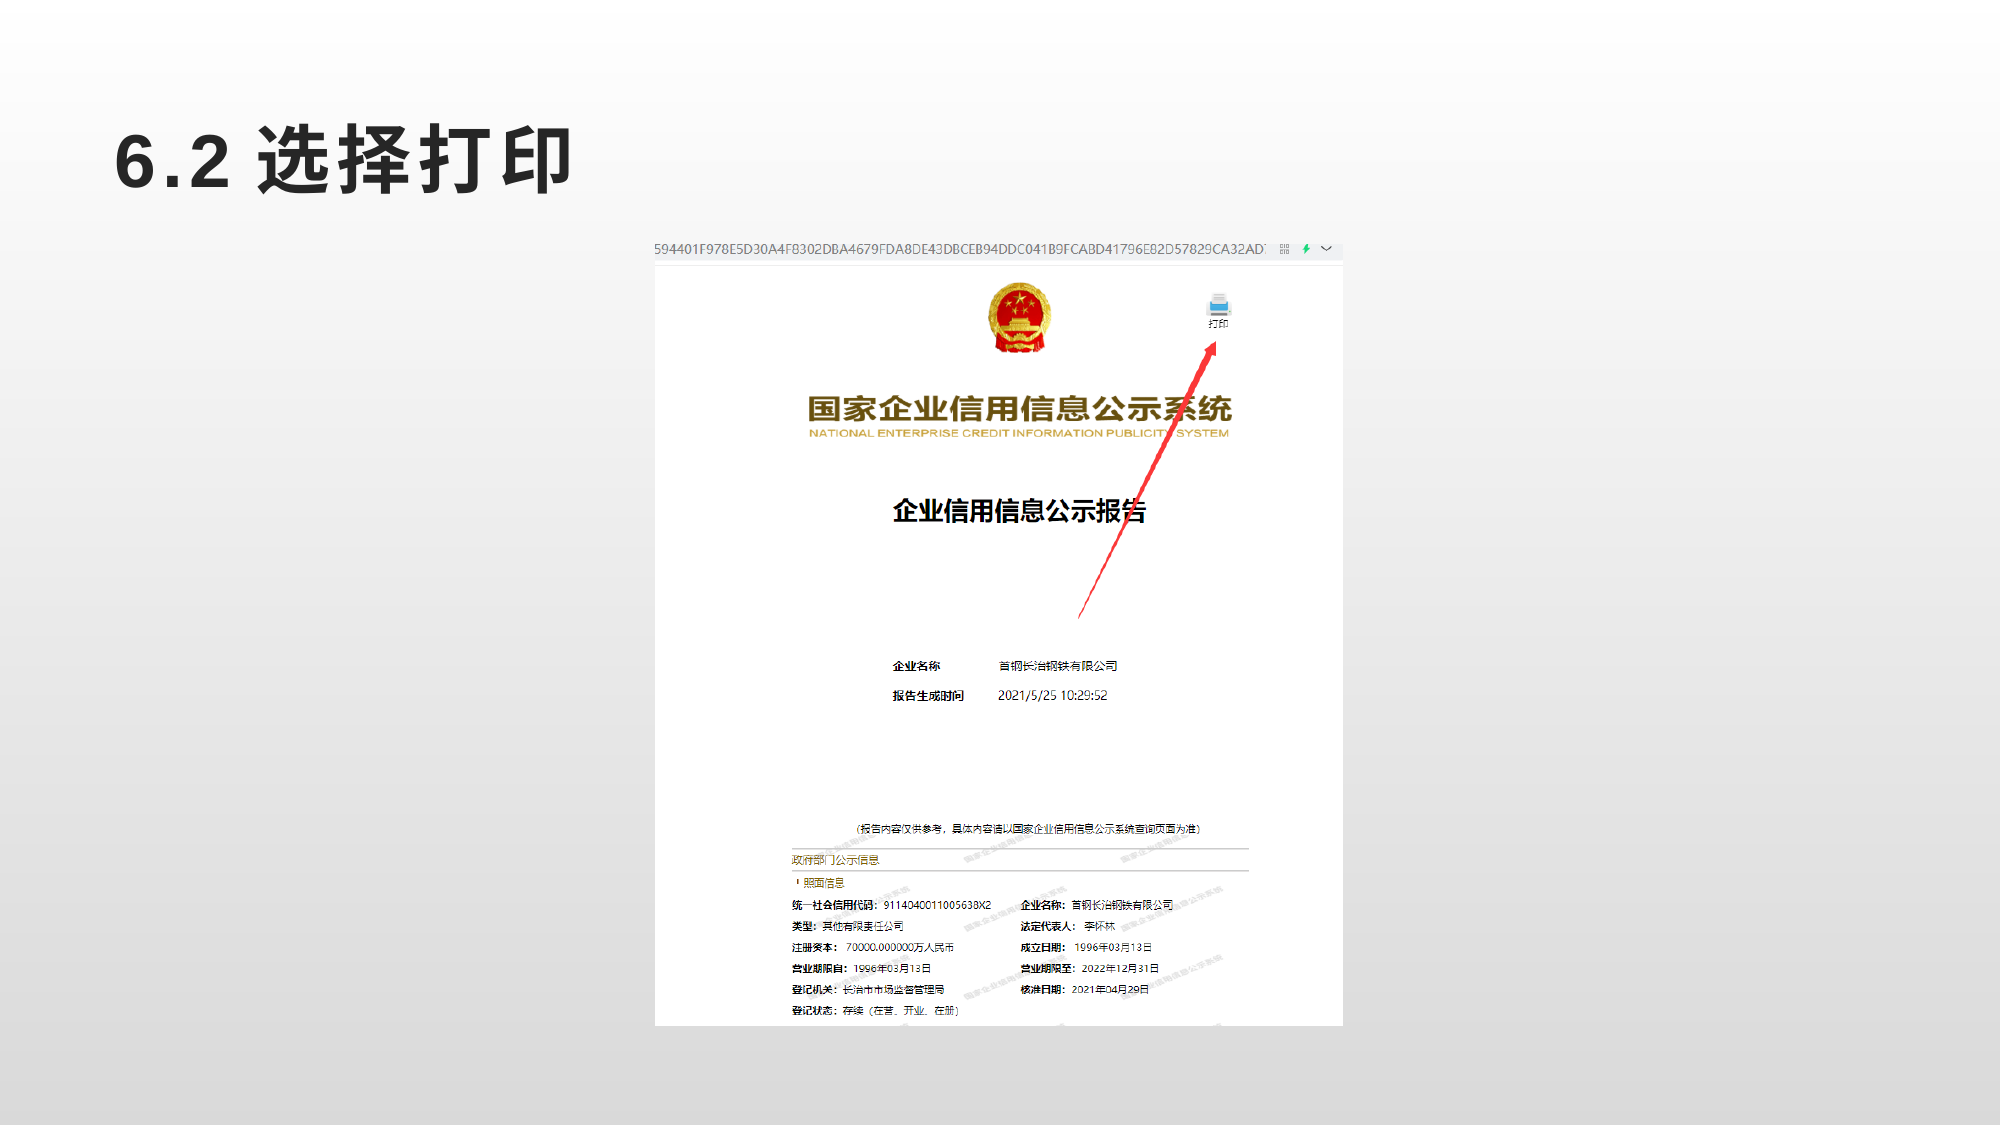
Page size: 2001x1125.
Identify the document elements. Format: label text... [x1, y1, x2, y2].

title 6.2选择打印 [99, 99, 1900, 216]
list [655, 244, 1343, 1026]
